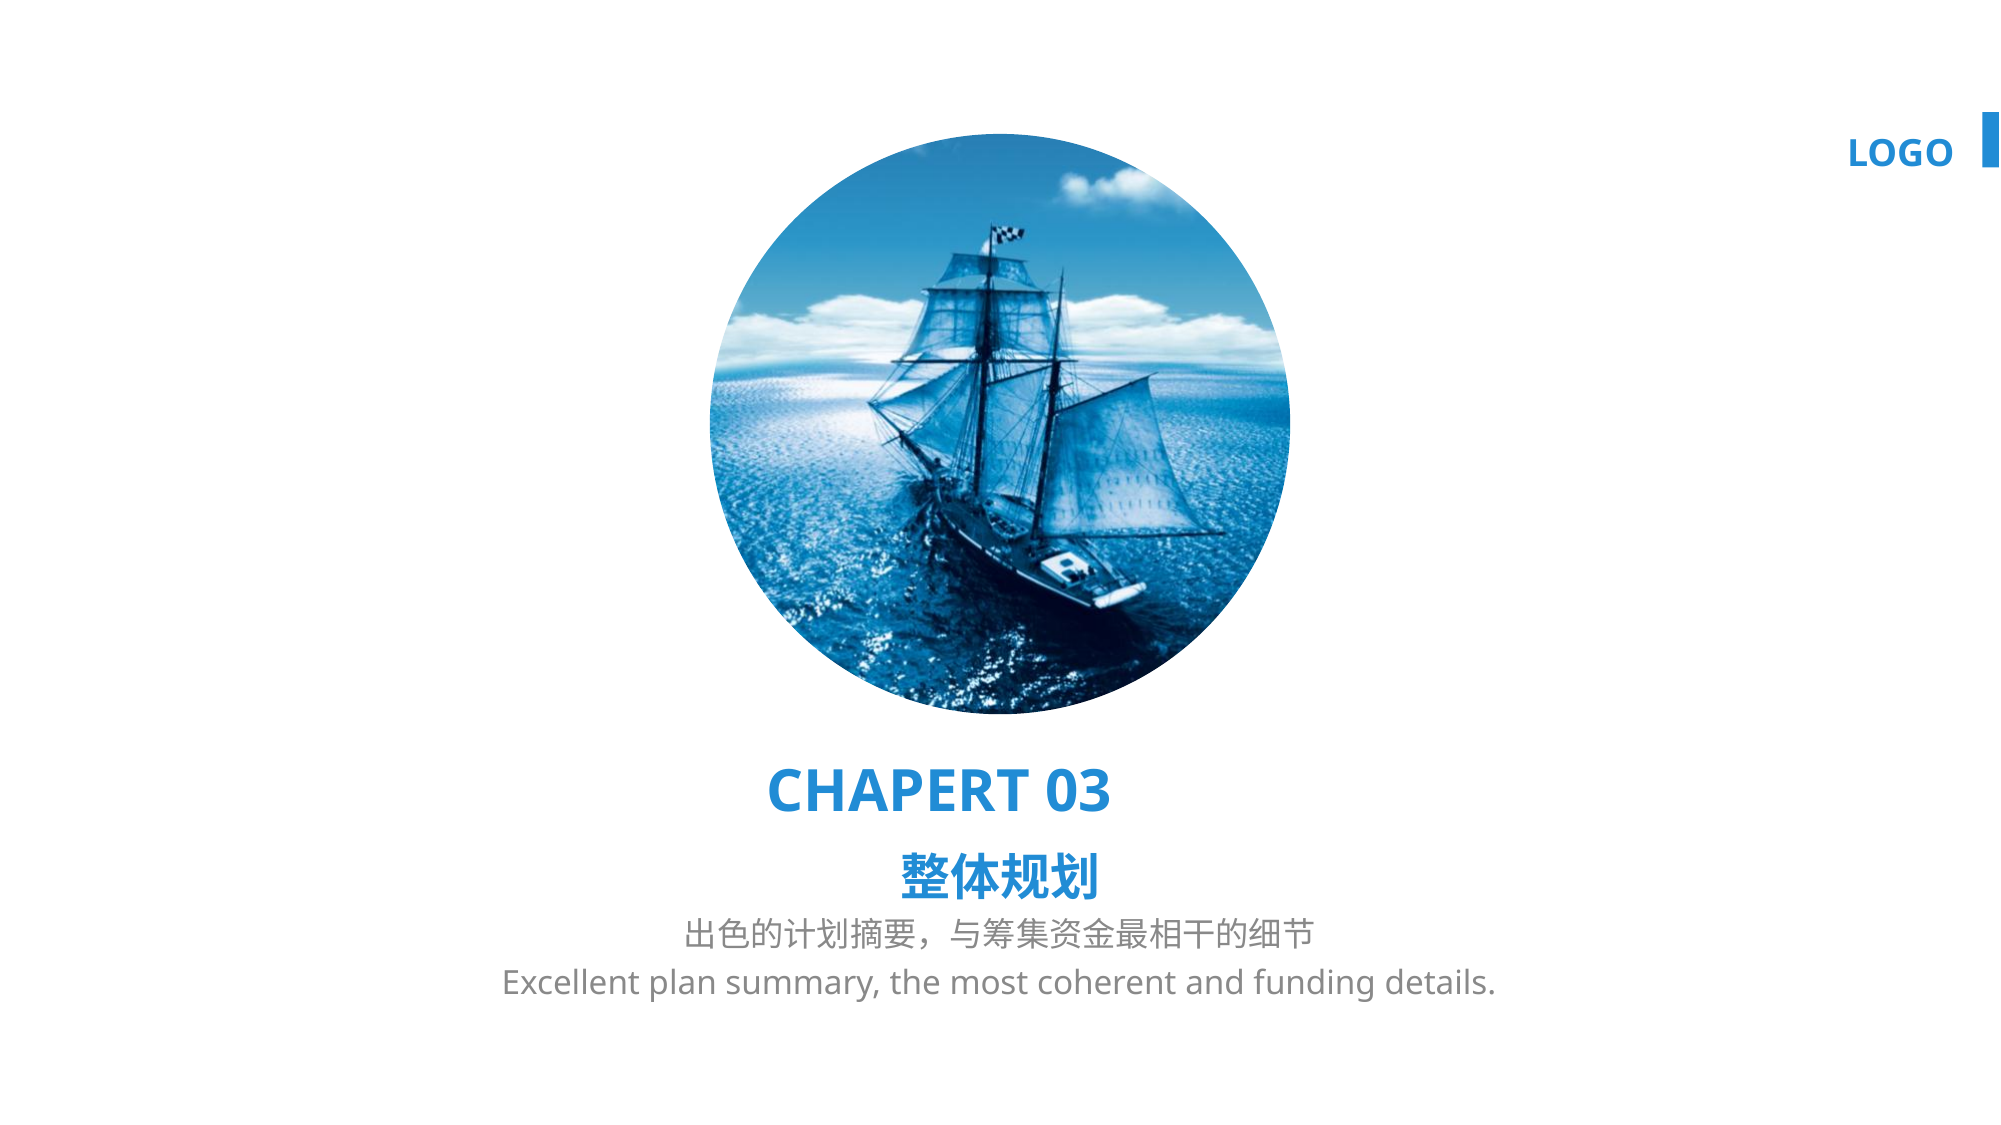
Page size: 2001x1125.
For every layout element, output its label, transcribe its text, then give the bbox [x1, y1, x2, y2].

text_box CHAPERT 03 [766, 775, 1233, 831]
text_box 整体规划 出色的计划摘要，与筹集资金最相干的细节 Excellent plan summary, the most coherent and funding details. [501, 833, 1499, 1009]
picture [1279, 443, 1284, 453]
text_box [1845, 94, 1999, 172]
picture [709, 133, 1291, 715]
